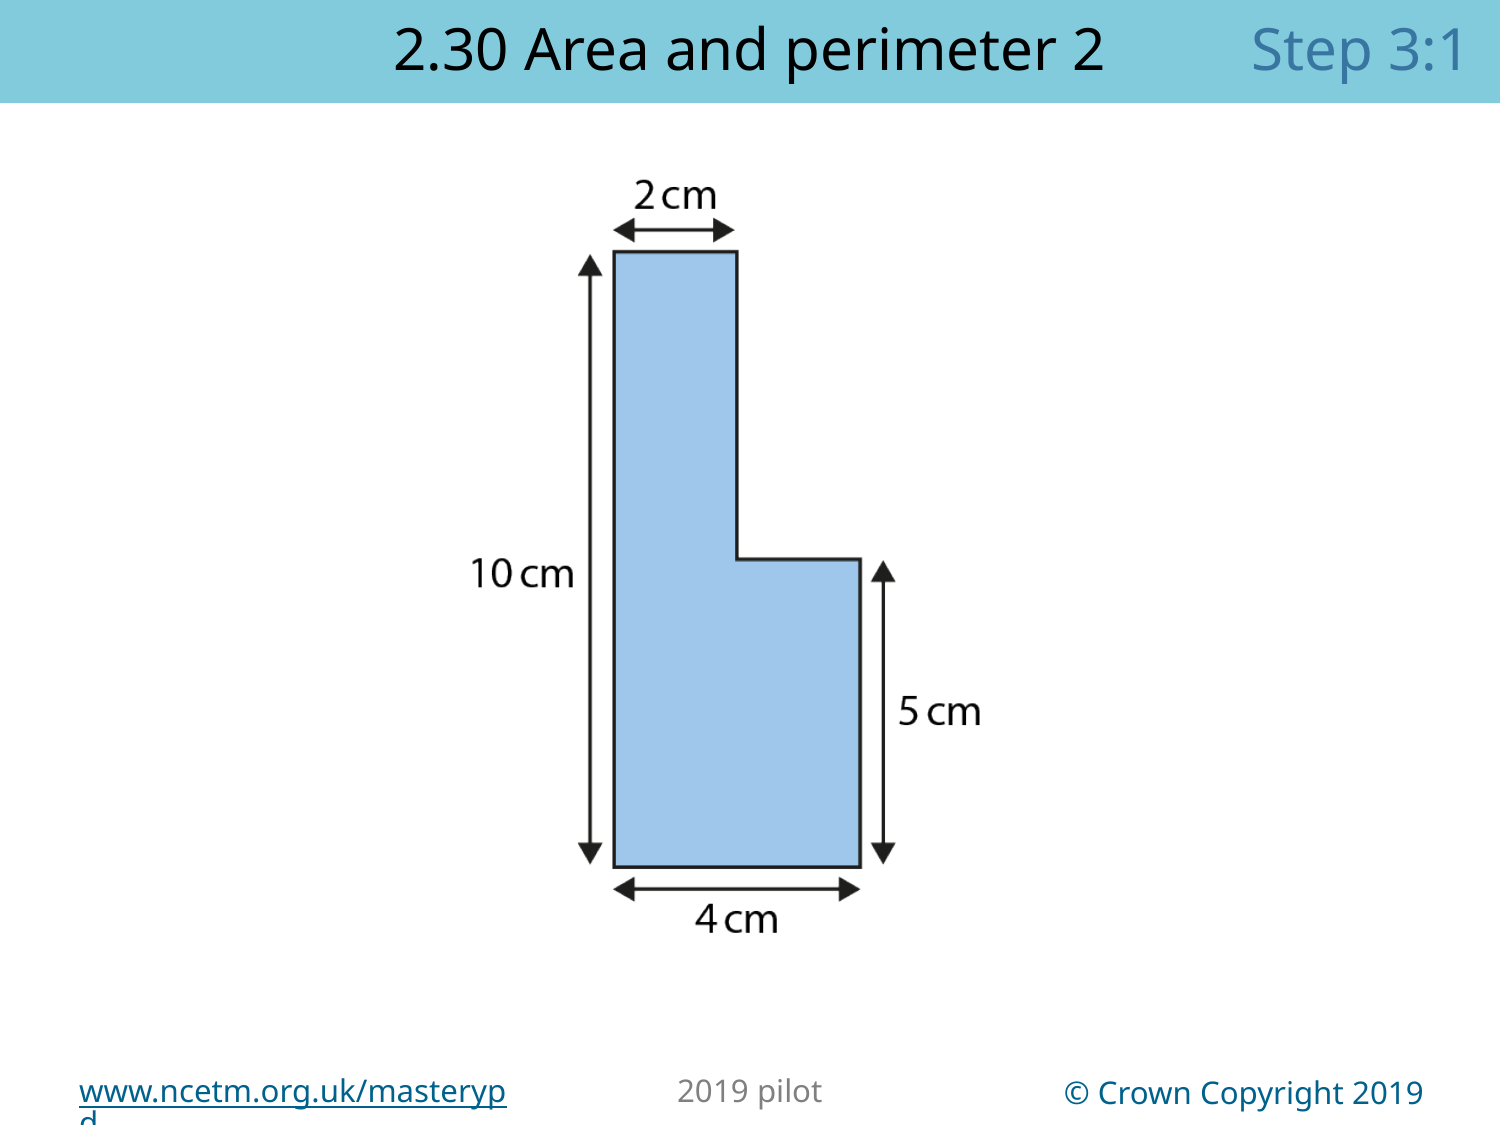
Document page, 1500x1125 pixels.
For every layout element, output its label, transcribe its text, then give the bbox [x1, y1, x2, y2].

list Step 3:1 [0, 0, 1500, 104]
picture [246, 171, 1254, 954]
